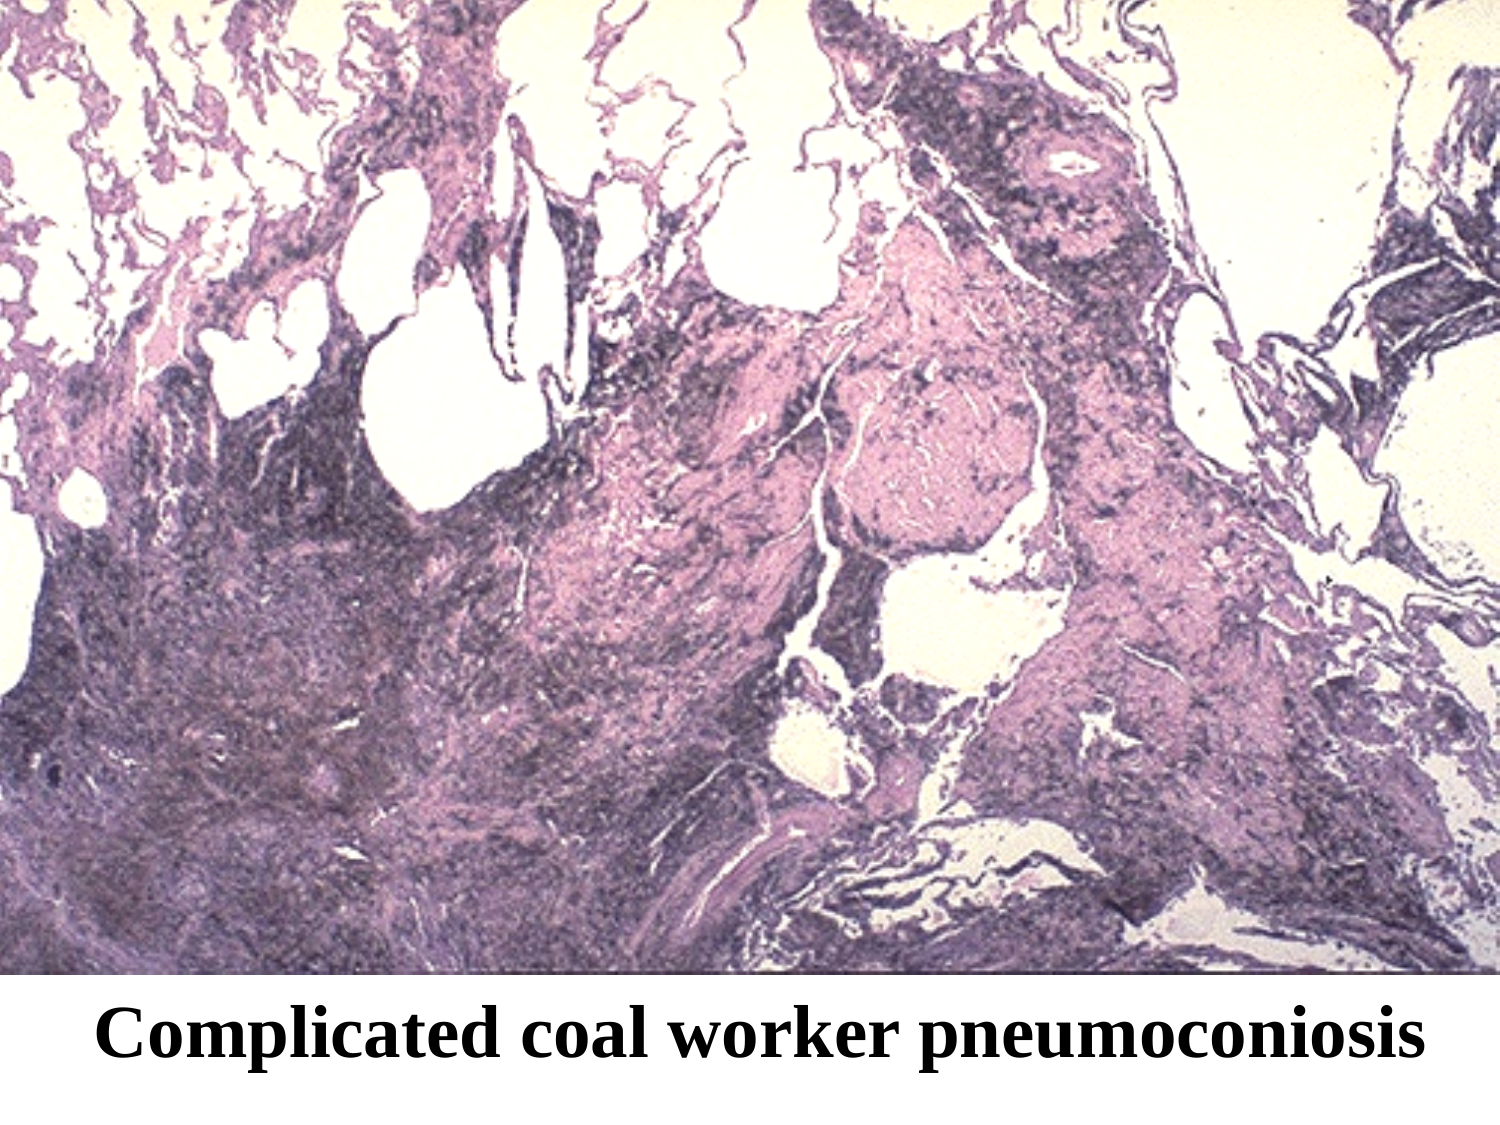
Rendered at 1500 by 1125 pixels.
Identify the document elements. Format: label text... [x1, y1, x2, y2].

picture [0, 0, 1500, 976]
text_box Complicated coal worker pneumoconiosis [78, 984, 1443, 1080]
